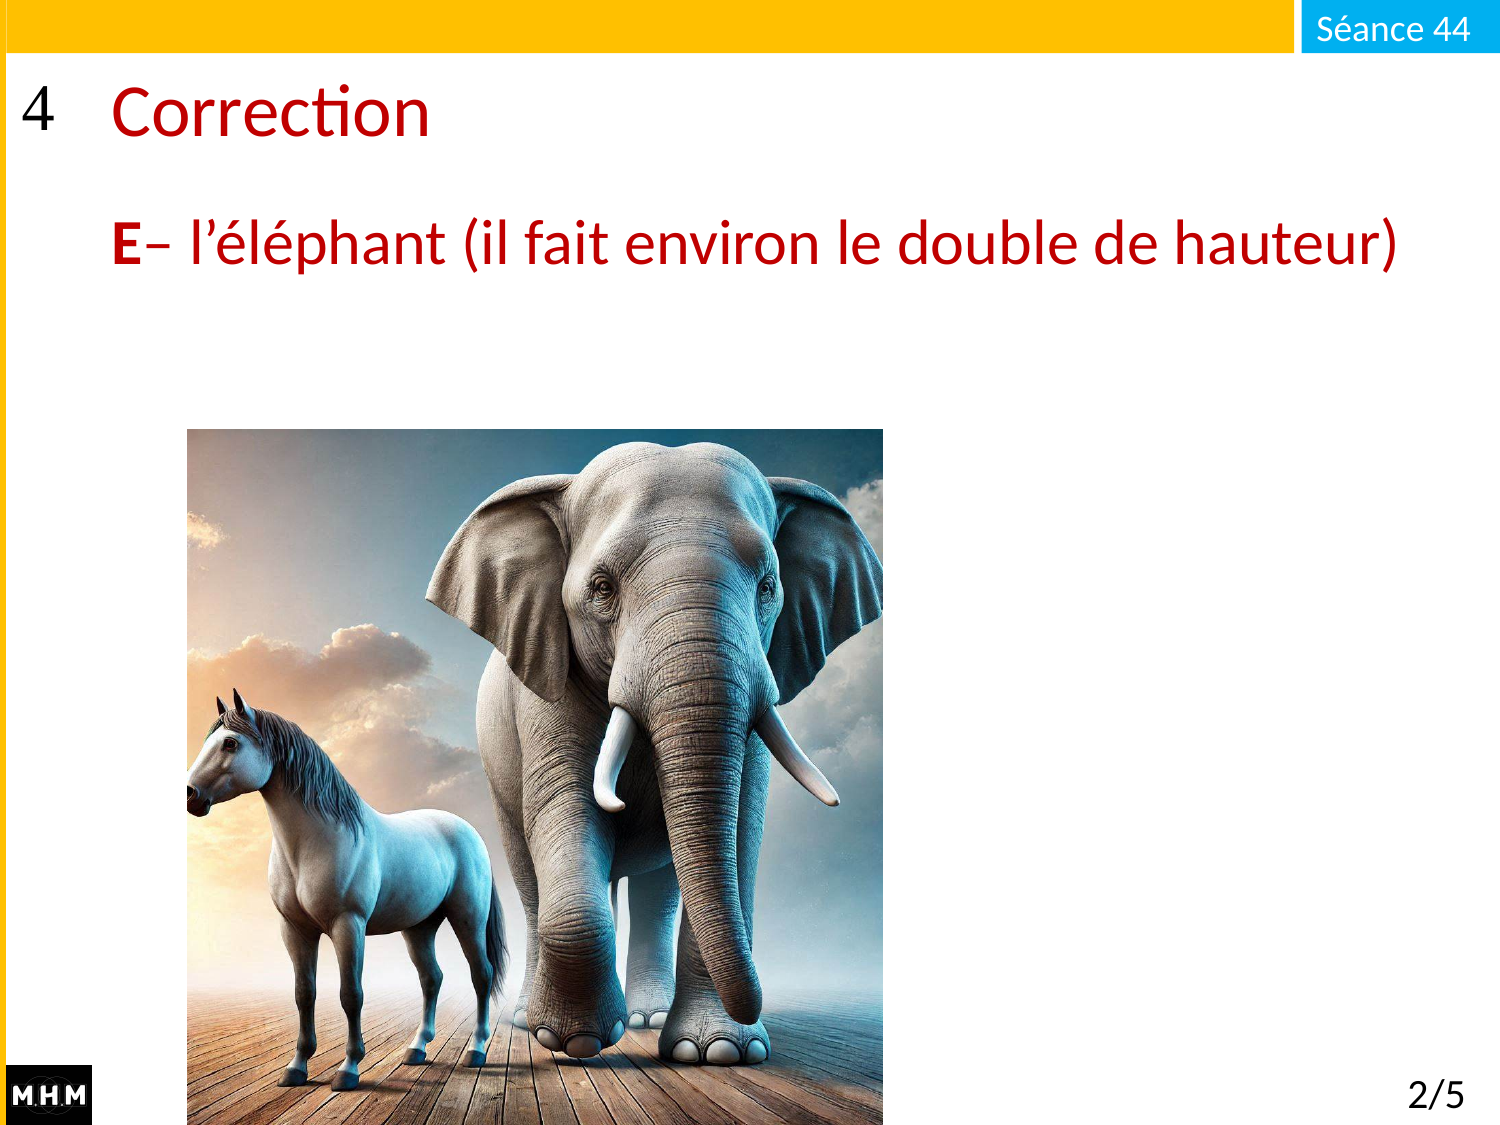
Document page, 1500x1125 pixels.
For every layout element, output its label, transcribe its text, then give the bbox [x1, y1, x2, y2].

title Correction [96, 60, 1391, 165]
picture [187, 429, 883, 1125]
list 2/5 [1373, 1064, 1500, 1125]
picture [6, 1065, 92, 1125]
text_box E– l’éléphant (il fait environ le double de hauteur) [96, 196, 1423, 291]
